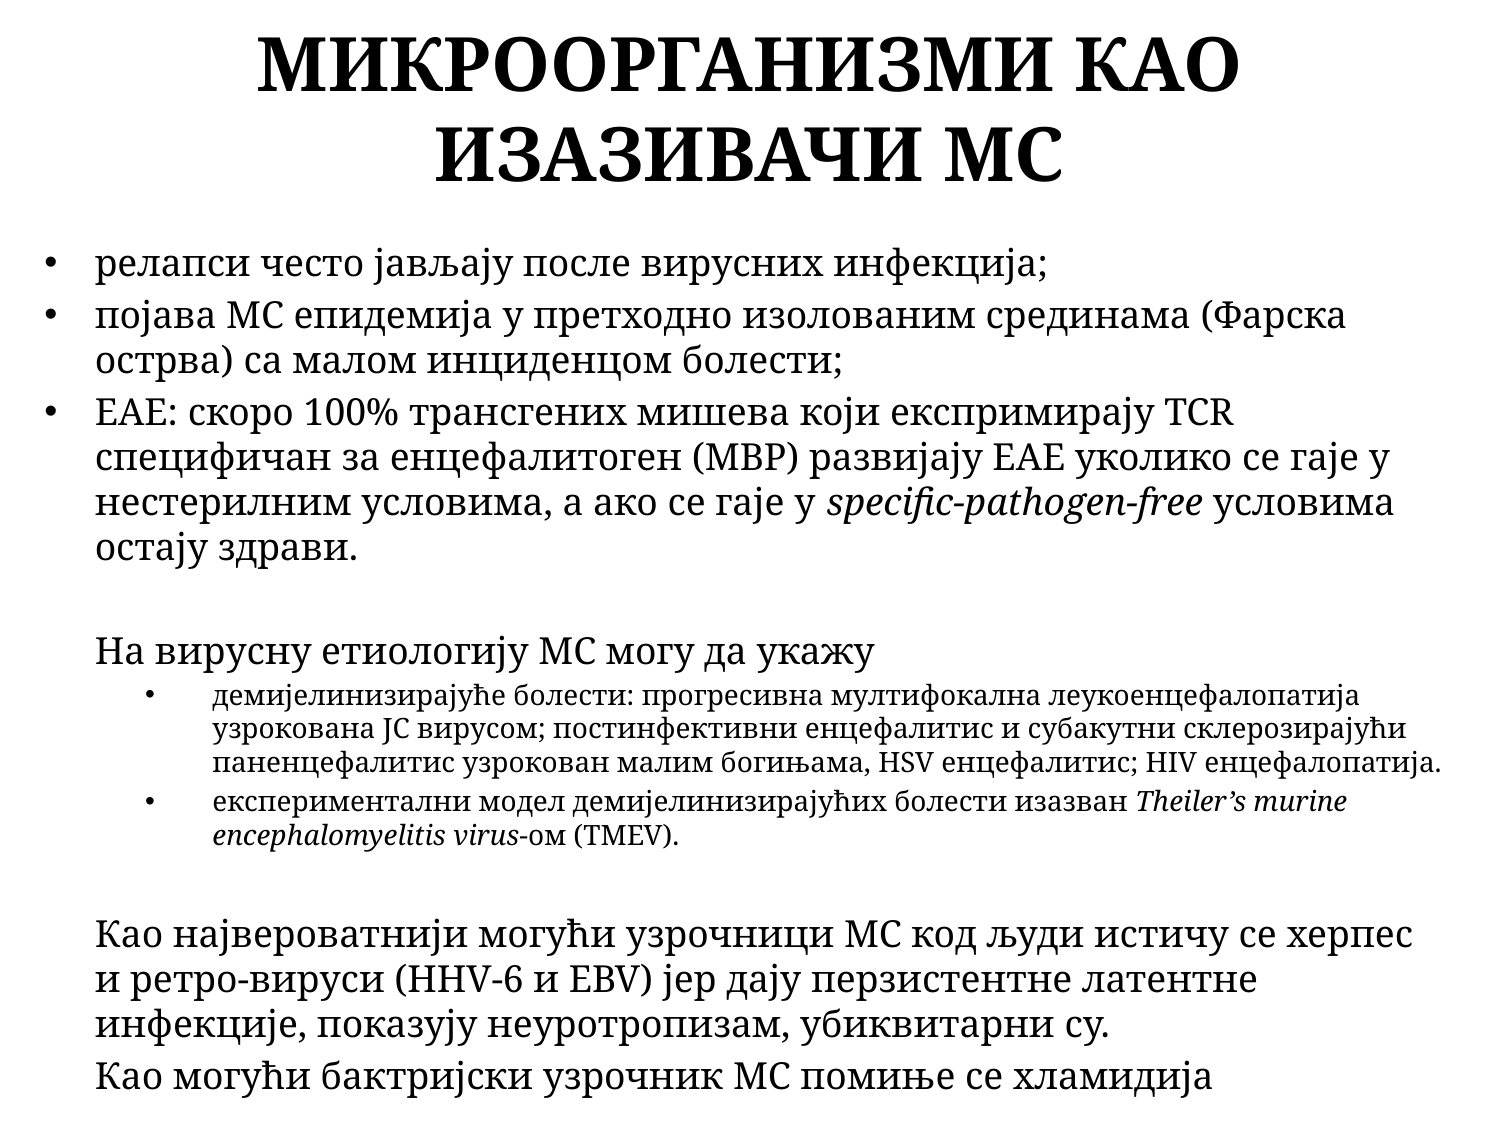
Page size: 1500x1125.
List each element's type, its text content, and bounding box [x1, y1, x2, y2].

title МИКРООРГАНИЗМИ КАО ИЗАЗИВАЧИ МС [75, 19, 1425, 194]
list релапси често јављају после вирусних инфекција; појава МС епидемија у претходно изолованим срединама (Фарска острва) са малом инциденцом болести; ЕАЕ: скоро 100% трансгених мишева који експримирају TCR специфичан за енцефалитоген (MBP) развијају EAE уколико се гаје у нестерилним условима, а ако се гаје у specific-pathogen-free условима остају здрави. На вирусну етиологију МС могу да укажу демијелинизирајуће болести: прогресивна мултифокална леукоенцефалопатија узрокована JC вирусом; постинфективни енцефалитис и субакутни склерозирајући паненцефалитис узрокован малим богињама, HSV енцефалитис; HIV енцефалопатија. експериментални модел демијелинизирајућих болести изазван Theiler’s murine encephalomyelitis virus-ом (TMEV). Као највероватнији могући узрочници МС код људи истичу се херпес и ретро-вируси (HHV-6 и EBV) јер дају перзистентне латентне инфекције, показују неуротропизам, убиквитарни су. Као могући бактријски узрочник МС помиње се хламидија [29, 231, 1459, 1125]
